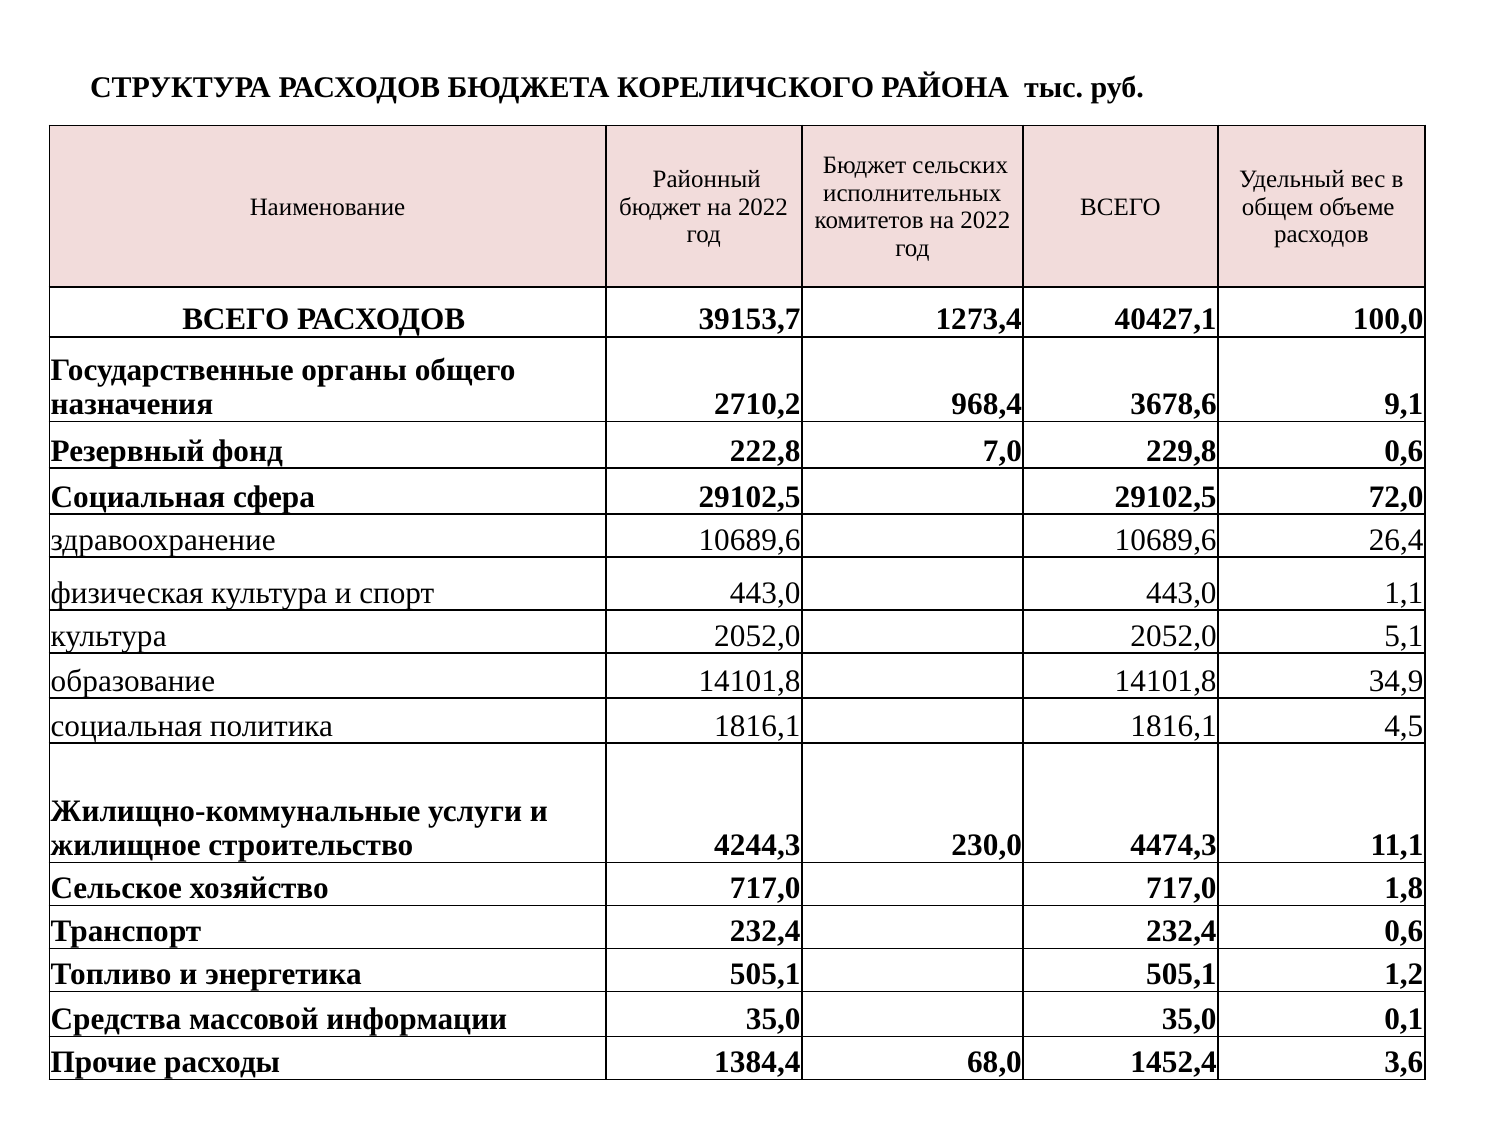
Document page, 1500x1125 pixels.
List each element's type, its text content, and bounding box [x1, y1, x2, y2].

table_cell 1273,4 [803, 288, 1022, 336]
table_cell 29102,5 [607, 469, 801, 513]
table_cell 443,0 [607, 558, 801, 609]
table_header Удельный вес в общем объеме расходов [1219, 126, 1424, 286]
table_cell Сельское хозяйство [50, 863, 605, 905]
table_cell [803, 949, 1022, 991]
table_cell 230,0 [803, 744, 1022, 862]
table_cell Социальная сфера [50, 469, 605, 513]
table_cell 232,4 [1024, 906, 1217, 948]
table_cell [803, 558, 1022, 609]
table_cell культура [50, 611, 605, 652]
table_cell ВСЕГО РАСХОДОВ [50, 288, 605, 336]
table_cell Жилищно-коммунальные услуги и жилищное строительство [50, 744, 605, 862]
table_cell 1452,4 [1024, 1037, 1217, 1079]
table_cell 10689,6 [607, 515, 801, 556]
table_cell 3,6 [1219, 1037, 1424, 1079]
table_cell 3678,6 [1024, 338, 1217, 421]
table_cell 232,4 [607, 906, 801, 948]
table_cell 34,9 [1219, 654, 1424, 697]
table_cell 2052,0 [607, 611, 801, 652]
table_cell здравоохранение [50, 515, 605, 556]
table_cell 10689,6 [1024, 515, 1217, 556]
table_cell 1,2 [1219, 949, 1424, 991]
table_cell 7,0 [803, 422, 1022, 467]
table_cell 505,1 [607, 949, 801, 991]
table_cell 100,0 [1219, 288, 1424, 336]
table_cell Топливо и энергетика [50, 949, 605, 991]
table_header Бюджет сельских исполнительных комитетов на 2022 год [803, 126, 1022, 286]
table_cell Средства массовой информации [50, 992, 605, 1036]
table_cell 717,0 [1024, 863, 1217, 905]
table_cell Государственные органы общего назначения [50, 338, 605, 421]
table_cell [803, 992, 1022, 1036]
table_cell Резервный фонд [50, 422, 605, 467]
title СТРУКТУРА РАСХОДОВ БЮДЖЕТА КОРЕЛИЧСКОГО РАЙОНА тыс. руб. [74, 44, 1426, 125]
table_cell Транспорт [50, 906, 605, 948]
table_cell 1816,1 [607, 699, 801, 742]
table_cell образование [50, 654, 605, 697]
table_cell 717,0 [607, 863, 801, 905]
table_cell 4244,3 [607, 744, 801, 862]
table_cell 505,1 [1024, 949, 1217, 991]
table_cell 222,8 [607, 422, 801, 467]
table_cell [803, 611, 1022, 652]
table_header ВСЕГО [1024, 126, 1217, 286]
table_cell 68,0 [803, 1037, 1022, 1079]
table_cell 2710,2 [607, 338, 801, 421]
table_header Наименование [50, 126, 605, 286]
table_cell 72,0 [1219, 469, 1424, 513]
table_cell 1,8 [1219, 863, 1424, 905]
table_cell [803, 515, 1022, 556]
table_cell 4,5 [1219, 699, 1424, 742]
table_cell 11,1 [1219, 744, 1424, 862]
table_cell 0,6 [1219, 422, 1424, 467]
table_cell [803, 699, 1022, 742]
table_cell 14101,8 [607, 654, 801, 697]
table_cell 1384,4 [607, 1037, 801, 1079]
table_cell 2052,0 [1024, 611, 1217, 652]
table_cell 443,0 [1024, 558, 1217, 609]
table_cell [803, 469, 1022, 513]
table_header Районный бюджет на 2022 год [607, 126, 801, 286]
table_cell [803, 863, 1022, 905]
table_cell 9,1 [1219, 338, 1424, 421]
table_cell Прочие расходы [50, 1037, 605, 1079]
table_cell 5,1 [1219, 611, 1424, 652]
table_cell 968,4 [803, 338, 1022, 421]
table_cell 1,1 [1219, 558, 1424, 609]
table_cell 0,6 [1219, 906, 1424, 948]
table_cell [803, 654, 1022, 697]
table_cell 0,1 [1219, 992, 1424, 1036]
table_cell 29102,5 [1024, 469, 1217, 513]
table_cell 26,4 [1219, 515, 1424, 556]
table_cell 4474,3 [1024, 744, 1217, 862]
table_cell 1816,1 [1024, 699, 1217, 742]
table_cell 35,0 [1024, 992, 1217, 1036]
table_cell физическая культура и спорт [50, 558, 605, 609]
table_cell социальная политика [50, 699, 605, 742]
table_cell 40427,1 [1024, 288, 1217, 336]
slide_number [1328, 1058, 1424, 1090]
table_cell 35,0 [607, 992, 801, 1036]
table_cell 39153,7 [607, 288, 801, 336]
table_cell [803, 906, 1022, 948]
table_cell 229,8 [1024, 422, 1217, 467]
table_cell 14101,8 [1024, 654, 1217, 697]
